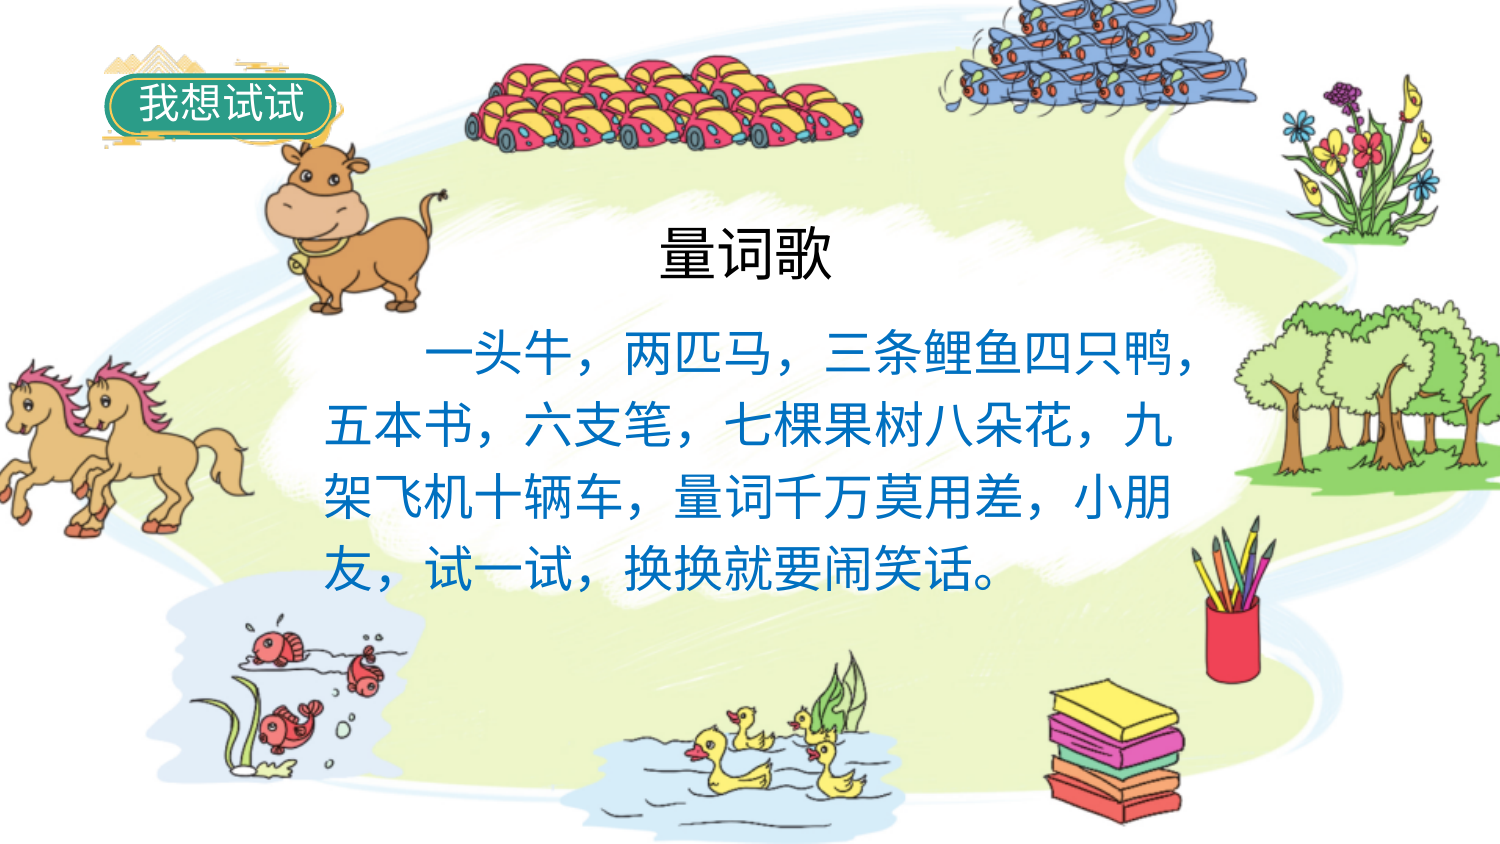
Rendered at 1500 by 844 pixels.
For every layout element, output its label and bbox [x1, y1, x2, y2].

text_box [102, 45, 344, 149]
picture [0, 0, 1500, 844]
